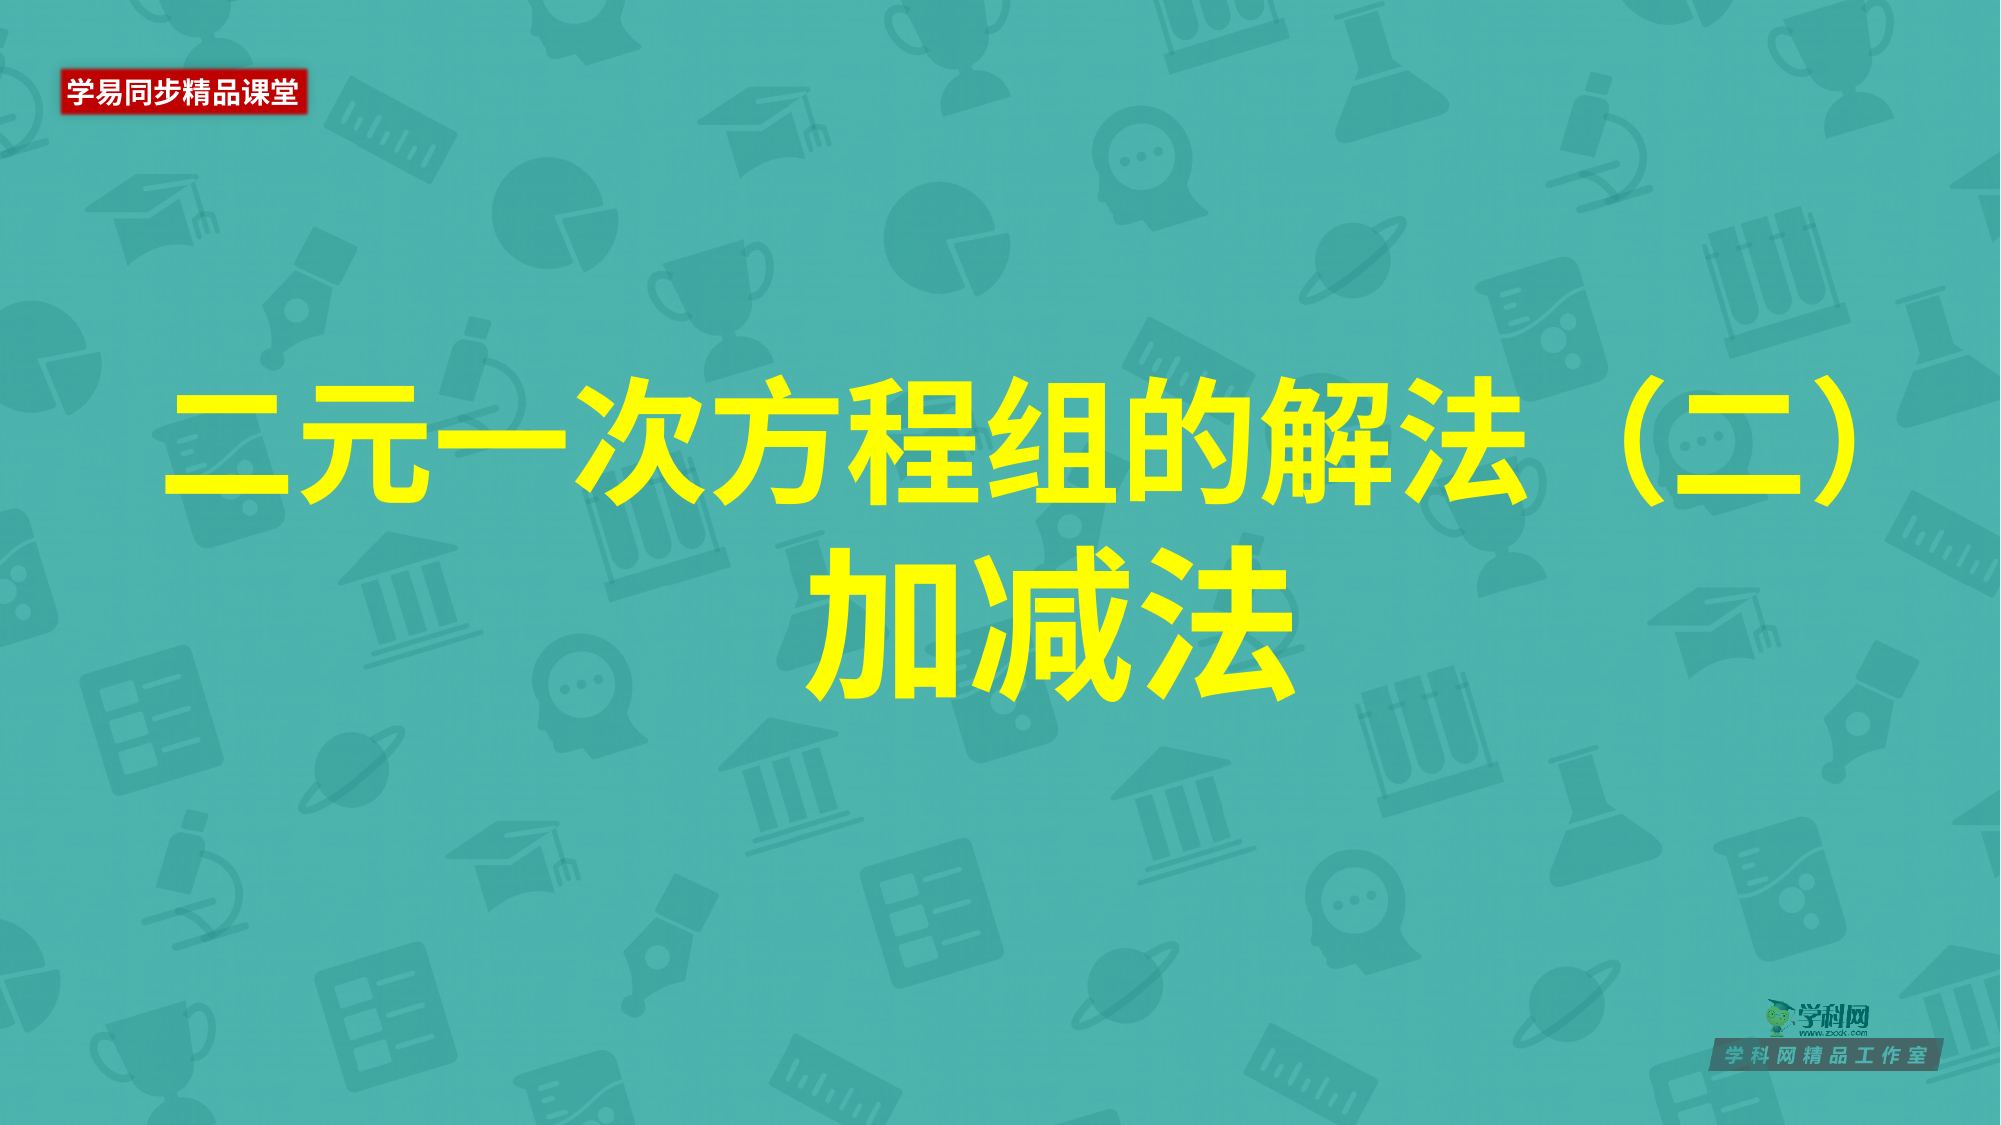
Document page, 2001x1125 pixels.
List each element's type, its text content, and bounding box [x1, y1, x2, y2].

text_box 二元一次方程组的解法（二）加减法 [87, 348, 2000, 729]
picture [0, 0, 2001, 1125]
text_box 学易同步精品课堂 [63, 71, 305, 112]
